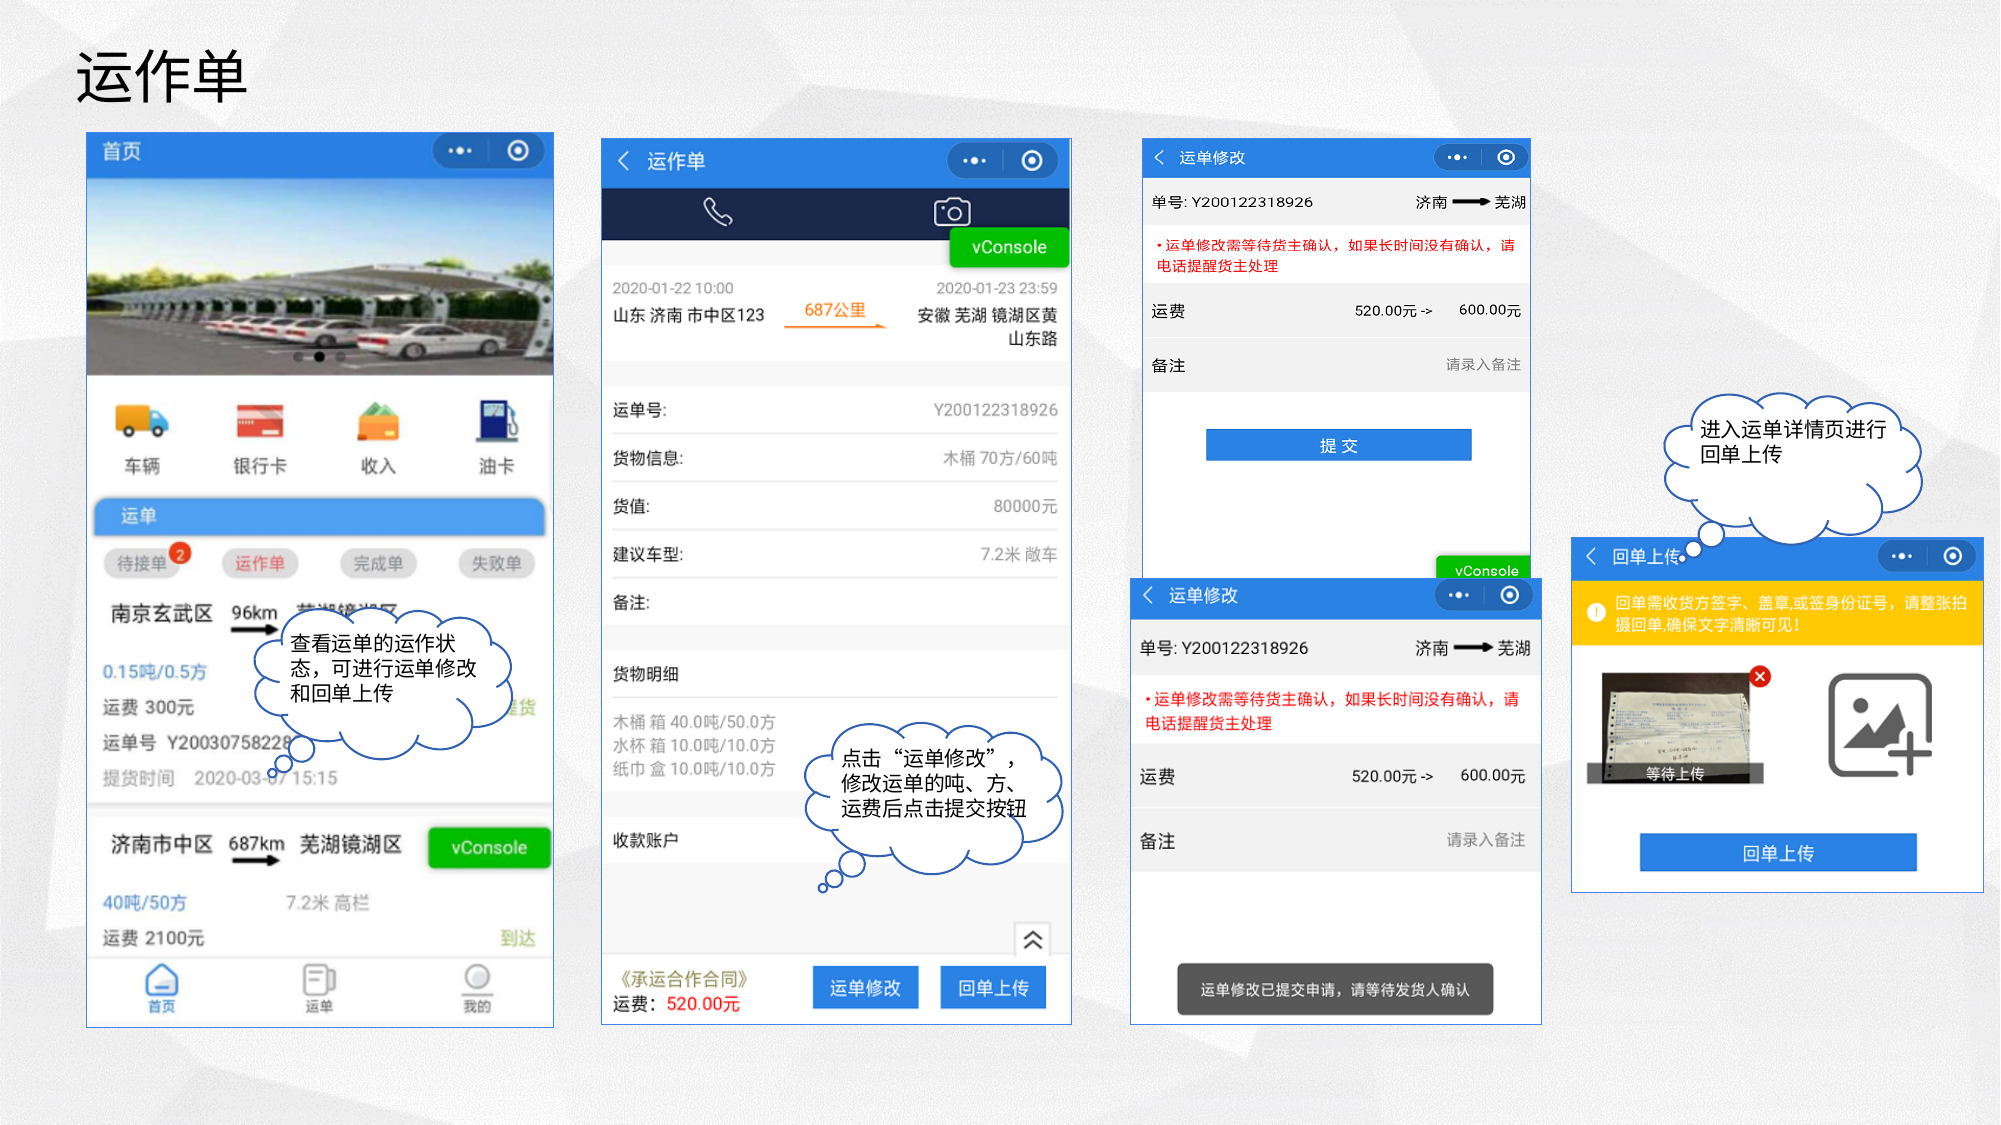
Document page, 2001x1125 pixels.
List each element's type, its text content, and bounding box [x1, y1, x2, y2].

text_box 进入运单详情页进行回单上传 [1685, 408, 1922, 499]
text_box 运作单 [60, 41, 613, 107]
picture [0, 0, 2001, 1125]
text_box [1663, 424, 1917, 537]
text_box [1696, 392, 1890, 408]
